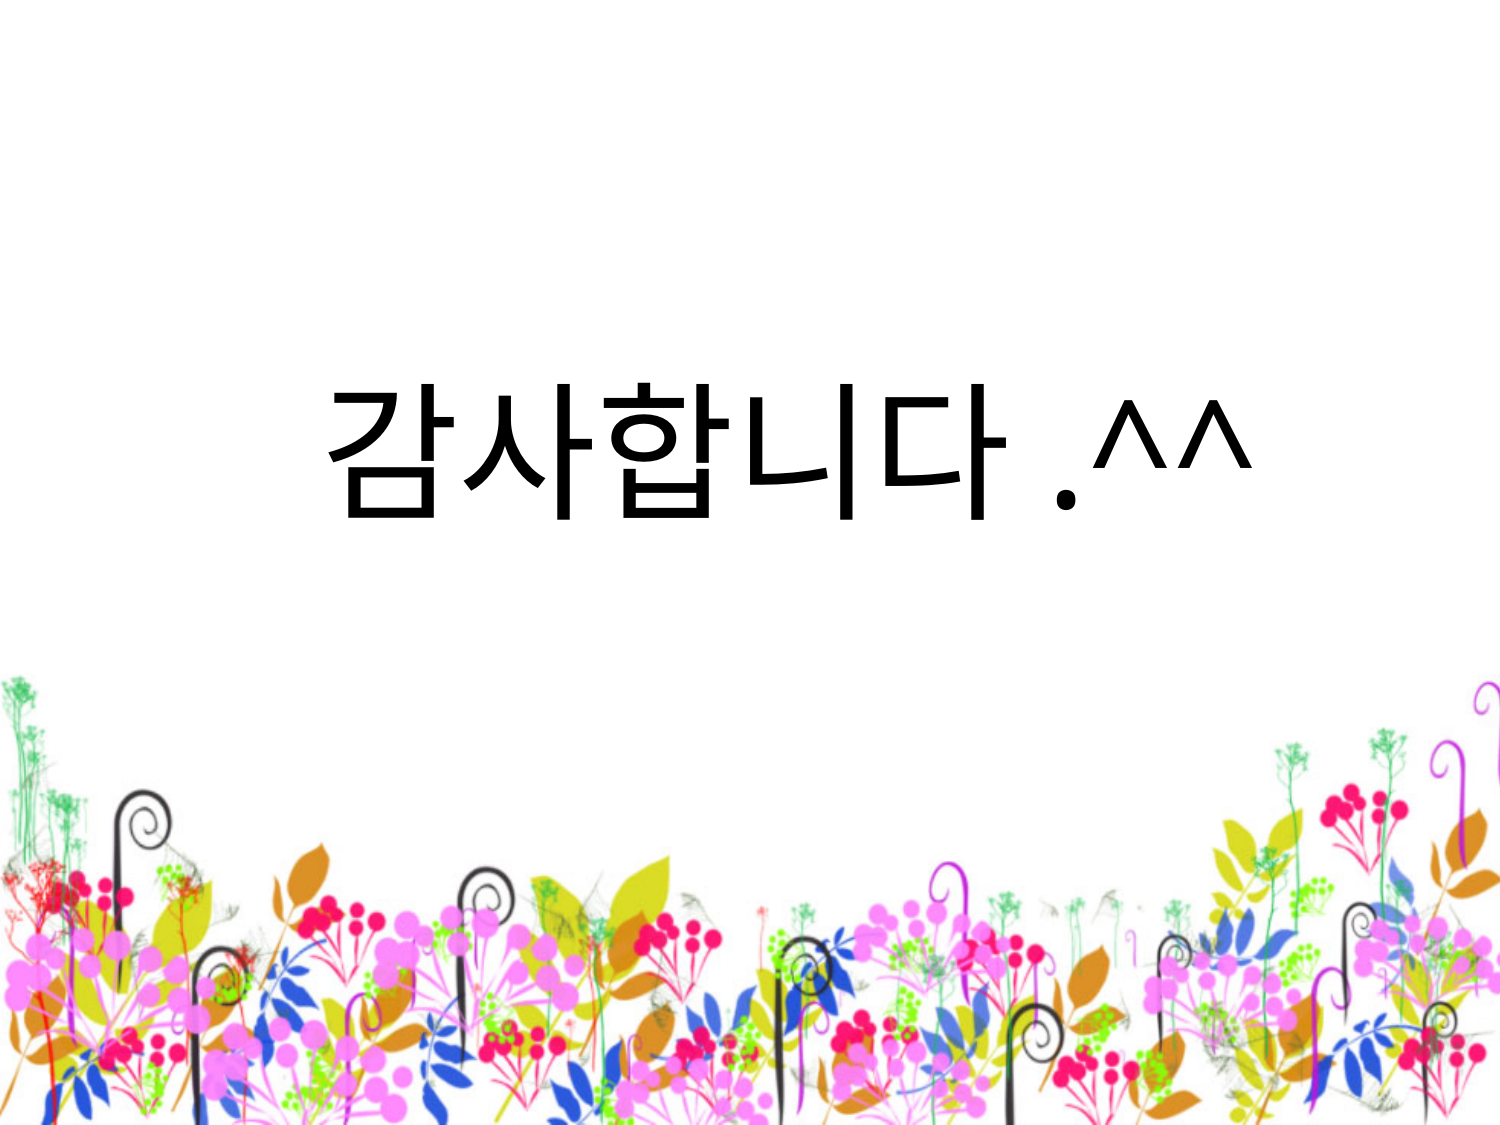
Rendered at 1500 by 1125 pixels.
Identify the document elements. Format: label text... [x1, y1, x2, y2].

list 감사합니다.^^ [114, 148, 1465, 891]
picture [0, 0, 1500, 1125]
